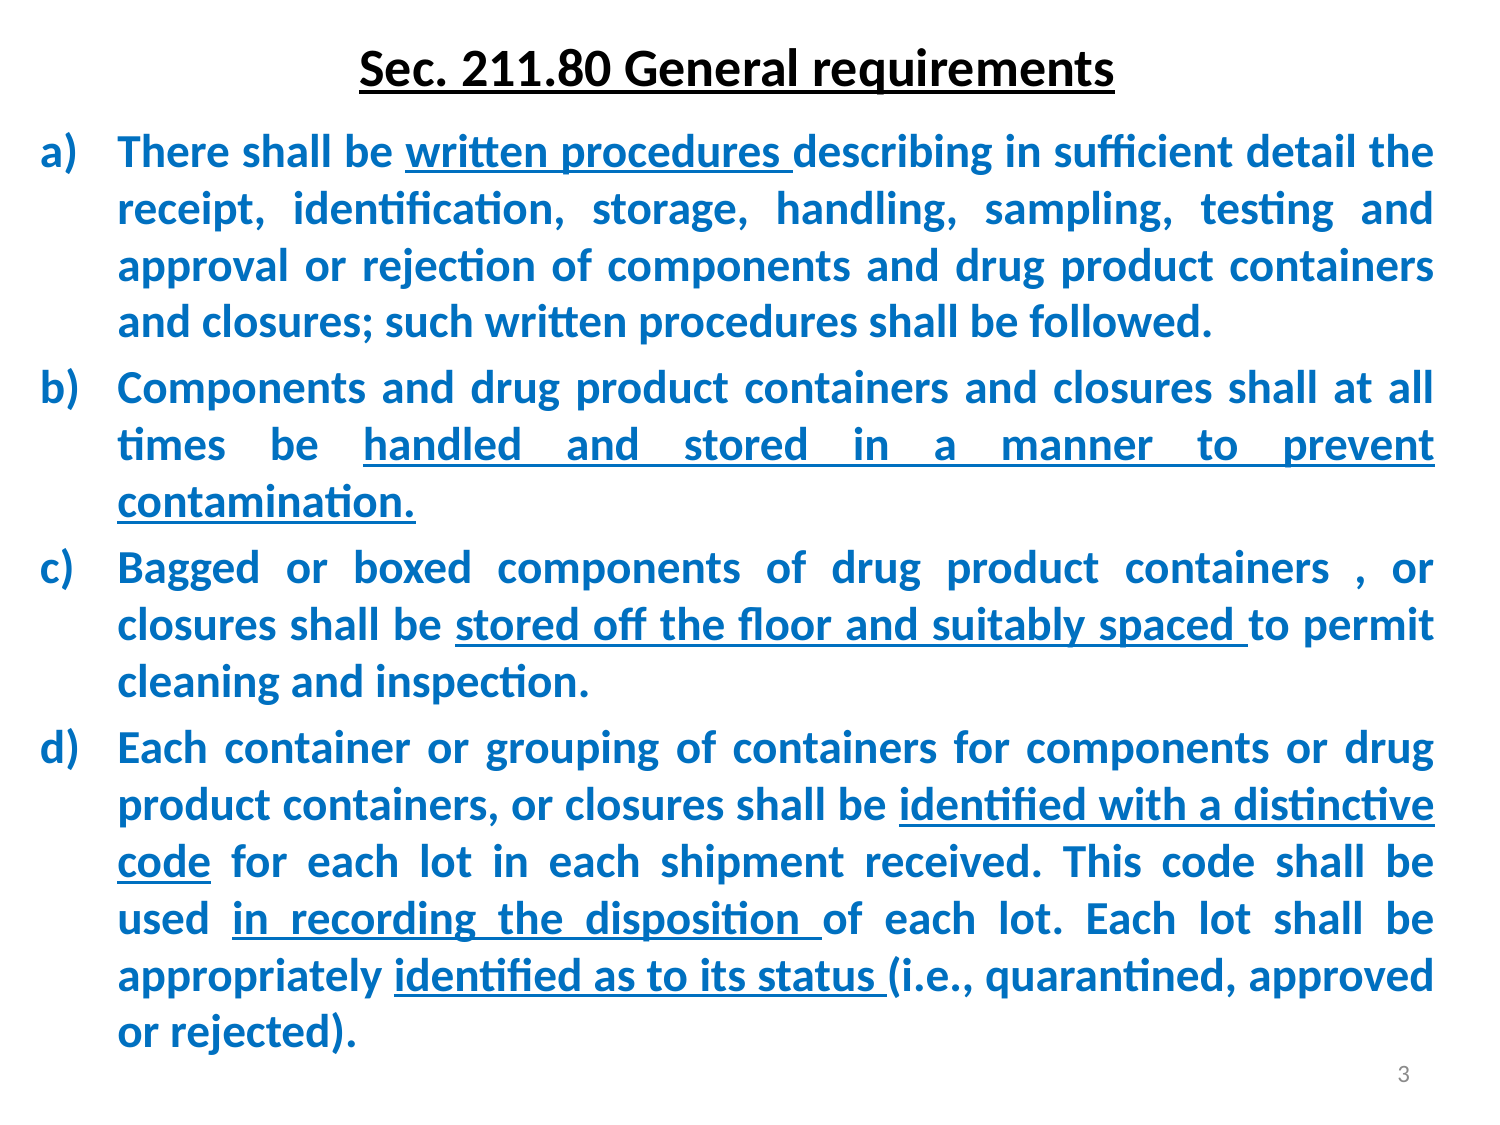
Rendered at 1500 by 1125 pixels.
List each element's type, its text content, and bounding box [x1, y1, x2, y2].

title Sec. 211.80 General requirements [62, 24, 1413, 105]
list There shall be written procedures describing in sufficient detail the receipt, identification, storage, handling, sampling, testing and approval or rejection of components and drug product containers and closures; such written procedures shall be followed. Components and drug product containers and closures shall at all times be handled and stored in a manner to prevent contamination. Bagged or boxed components of drug product containers , or closures shall be stored off the floor and suitably spaced to permit cleaning and inspection. Each container or grouping of containers for components or drug product containers, or closures shall be identified with a distinctive code for each lot in each shipment received. This code shall be used in recording the disposition of each lot. Each lot shall be appropriately identified as to its status (i.e., quarantined, approved or rejected). [24, 112, 1450, 1088]
slide_number 3 [1074, 1042, 1425, 1103]
